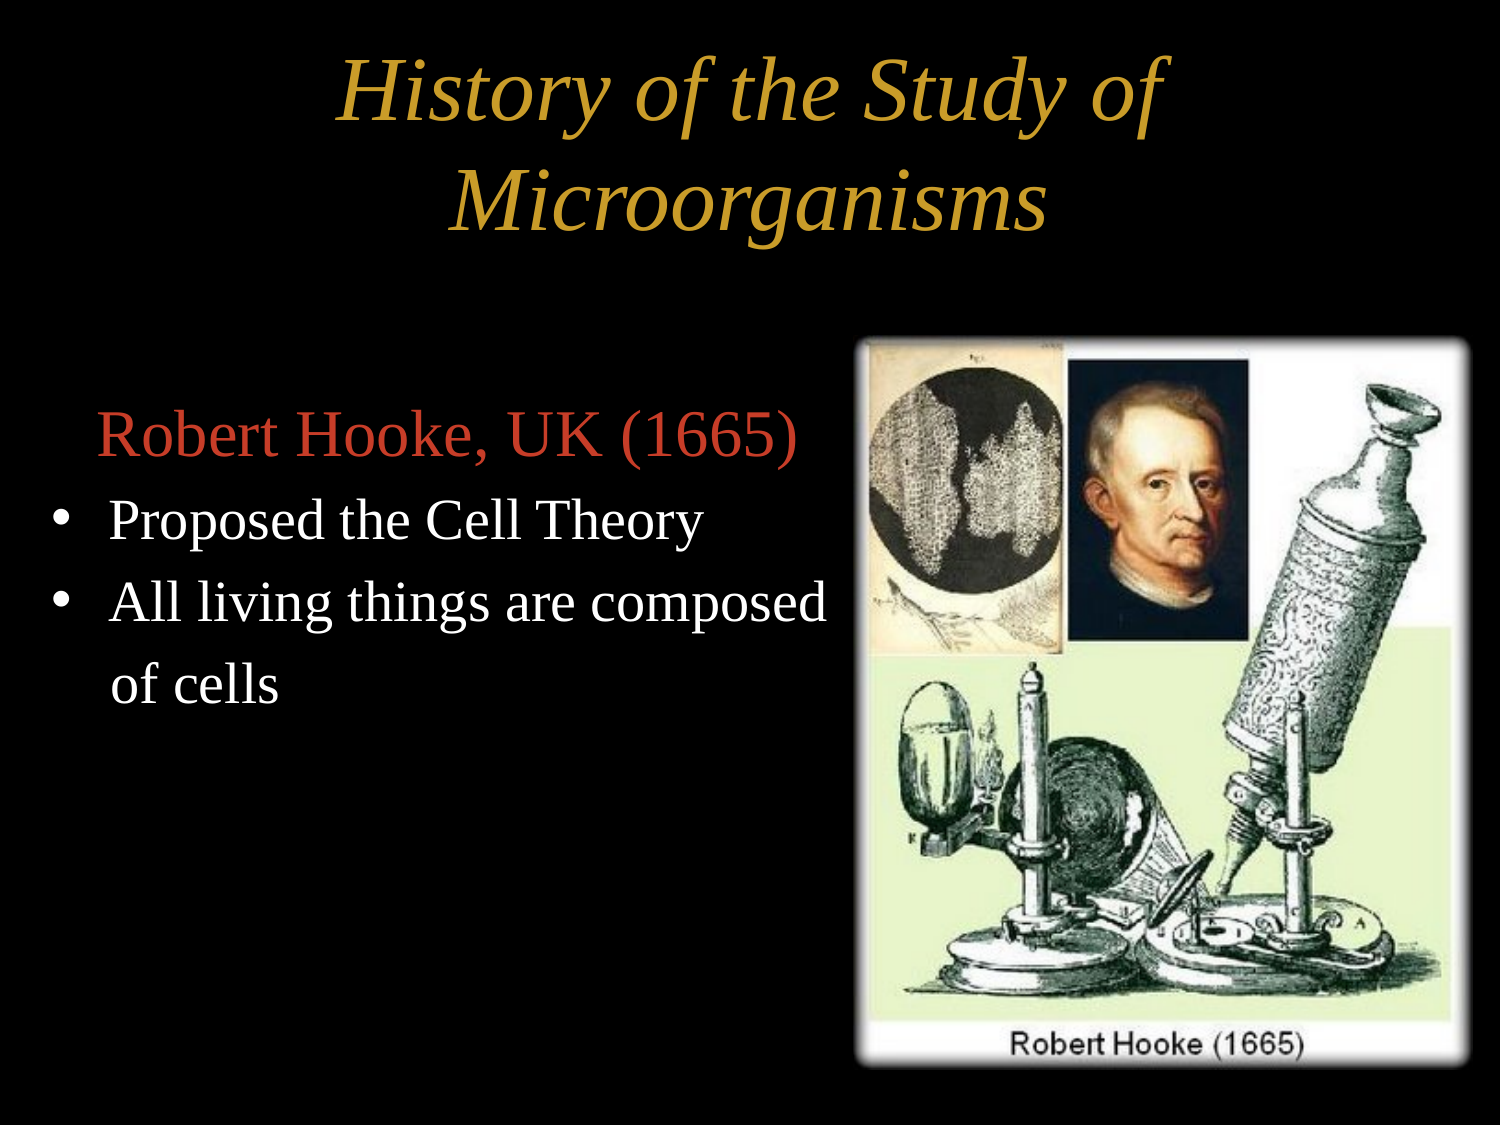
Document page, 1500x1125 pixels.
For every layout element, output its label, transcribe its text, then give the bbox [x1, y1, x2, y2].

list Robert Hooke, UK (1665) Proposed the Cell Theory All living things are composed of cells [36, 382, 1014, 1125]
title History of the Study of Microorganisms [75, 45, 1425, 233]
picture [853, 335, 1473, 1070]
